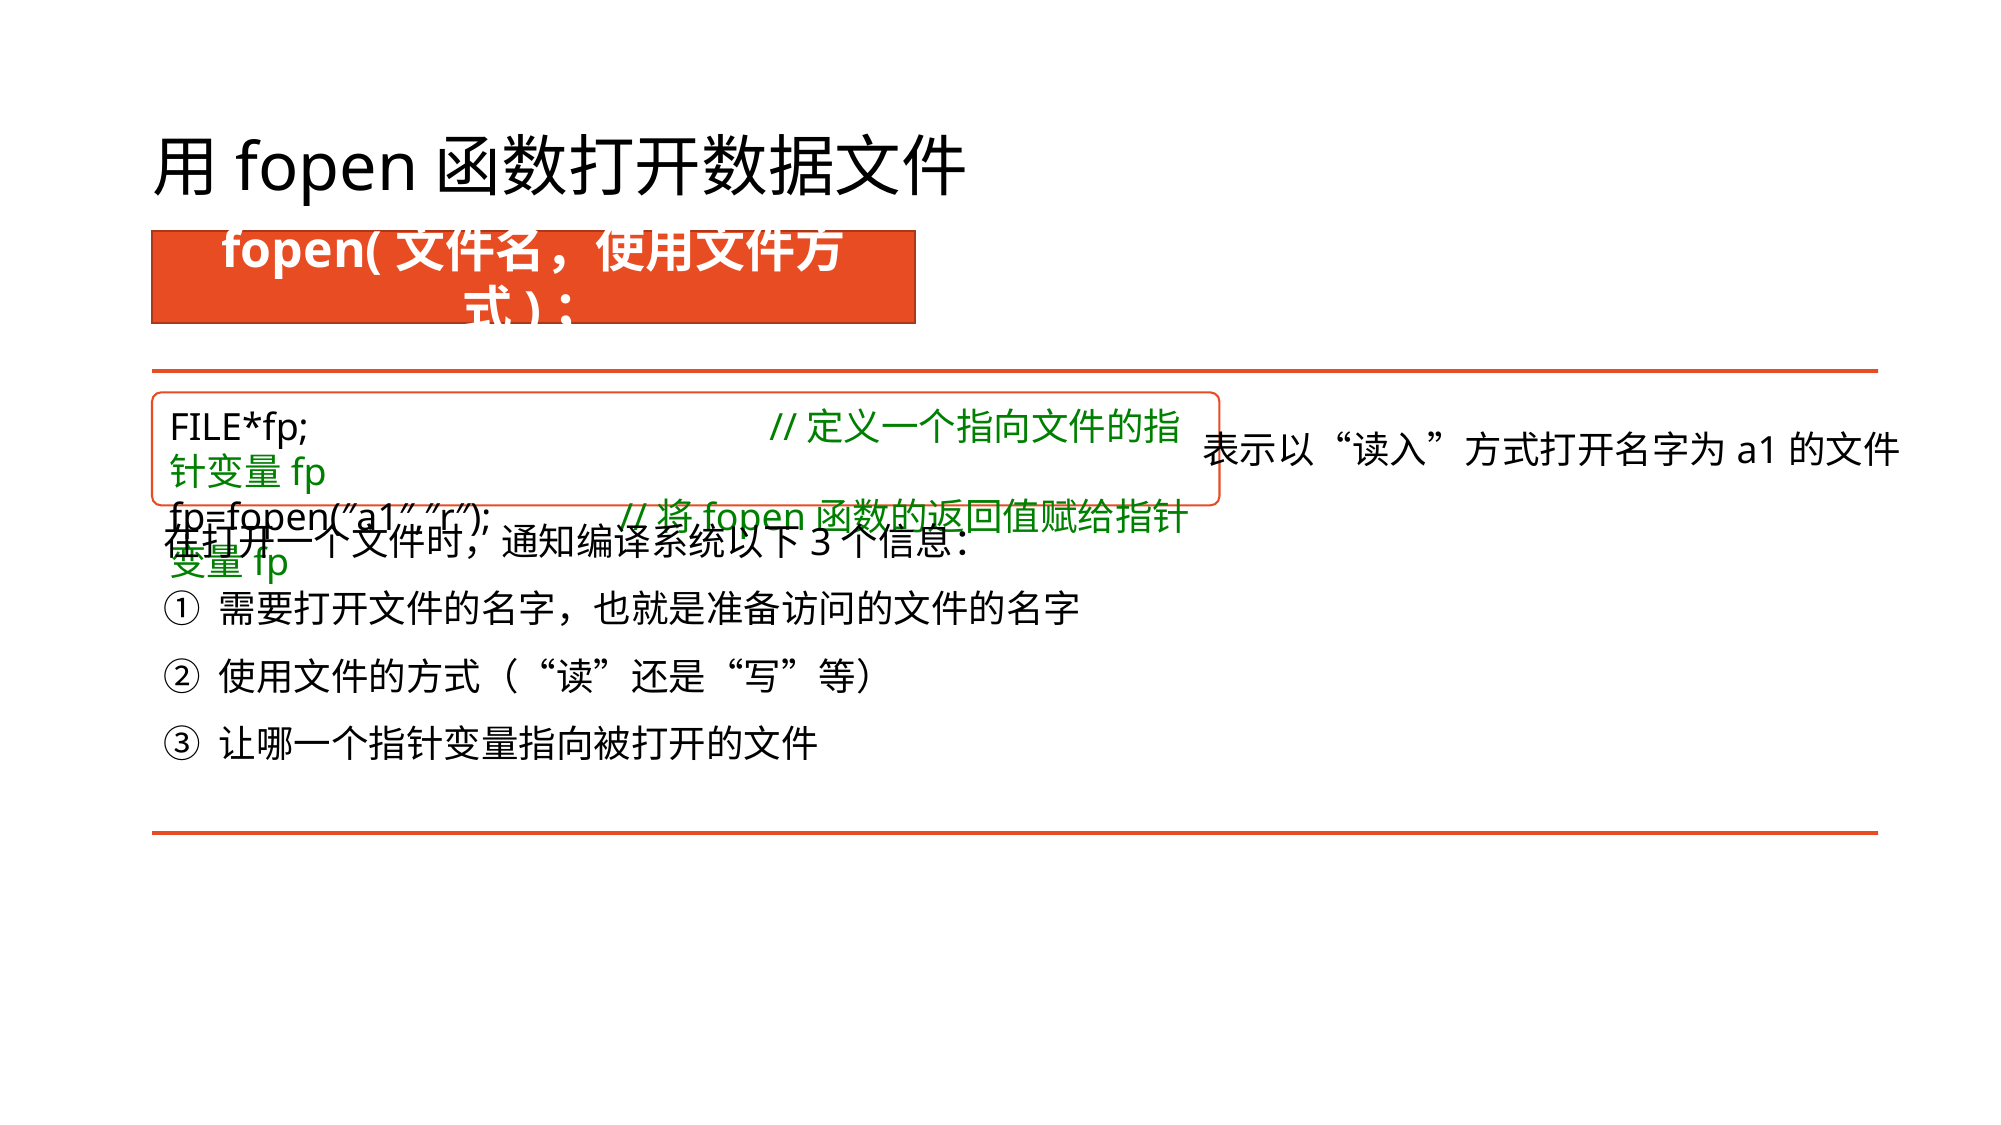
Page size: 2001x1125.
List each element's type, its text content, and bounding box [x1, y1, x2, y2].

title 用fopen函数打开数据文件 [137, 59, 1863, 278]
text_box 表示以“读入”方式打开名字为a1的文件 [1187, 418, 1916, 479]
text_box FILE*fp; //定义一个指向文件的指针变量fp fp=fopen(″a1″,″r″); //将fopen函数的返回值赋给指针变量fp [150, 391, 1221, 507]
text_box fopen(文件名，使用文件方式)； [151, 230, 916, 324]
